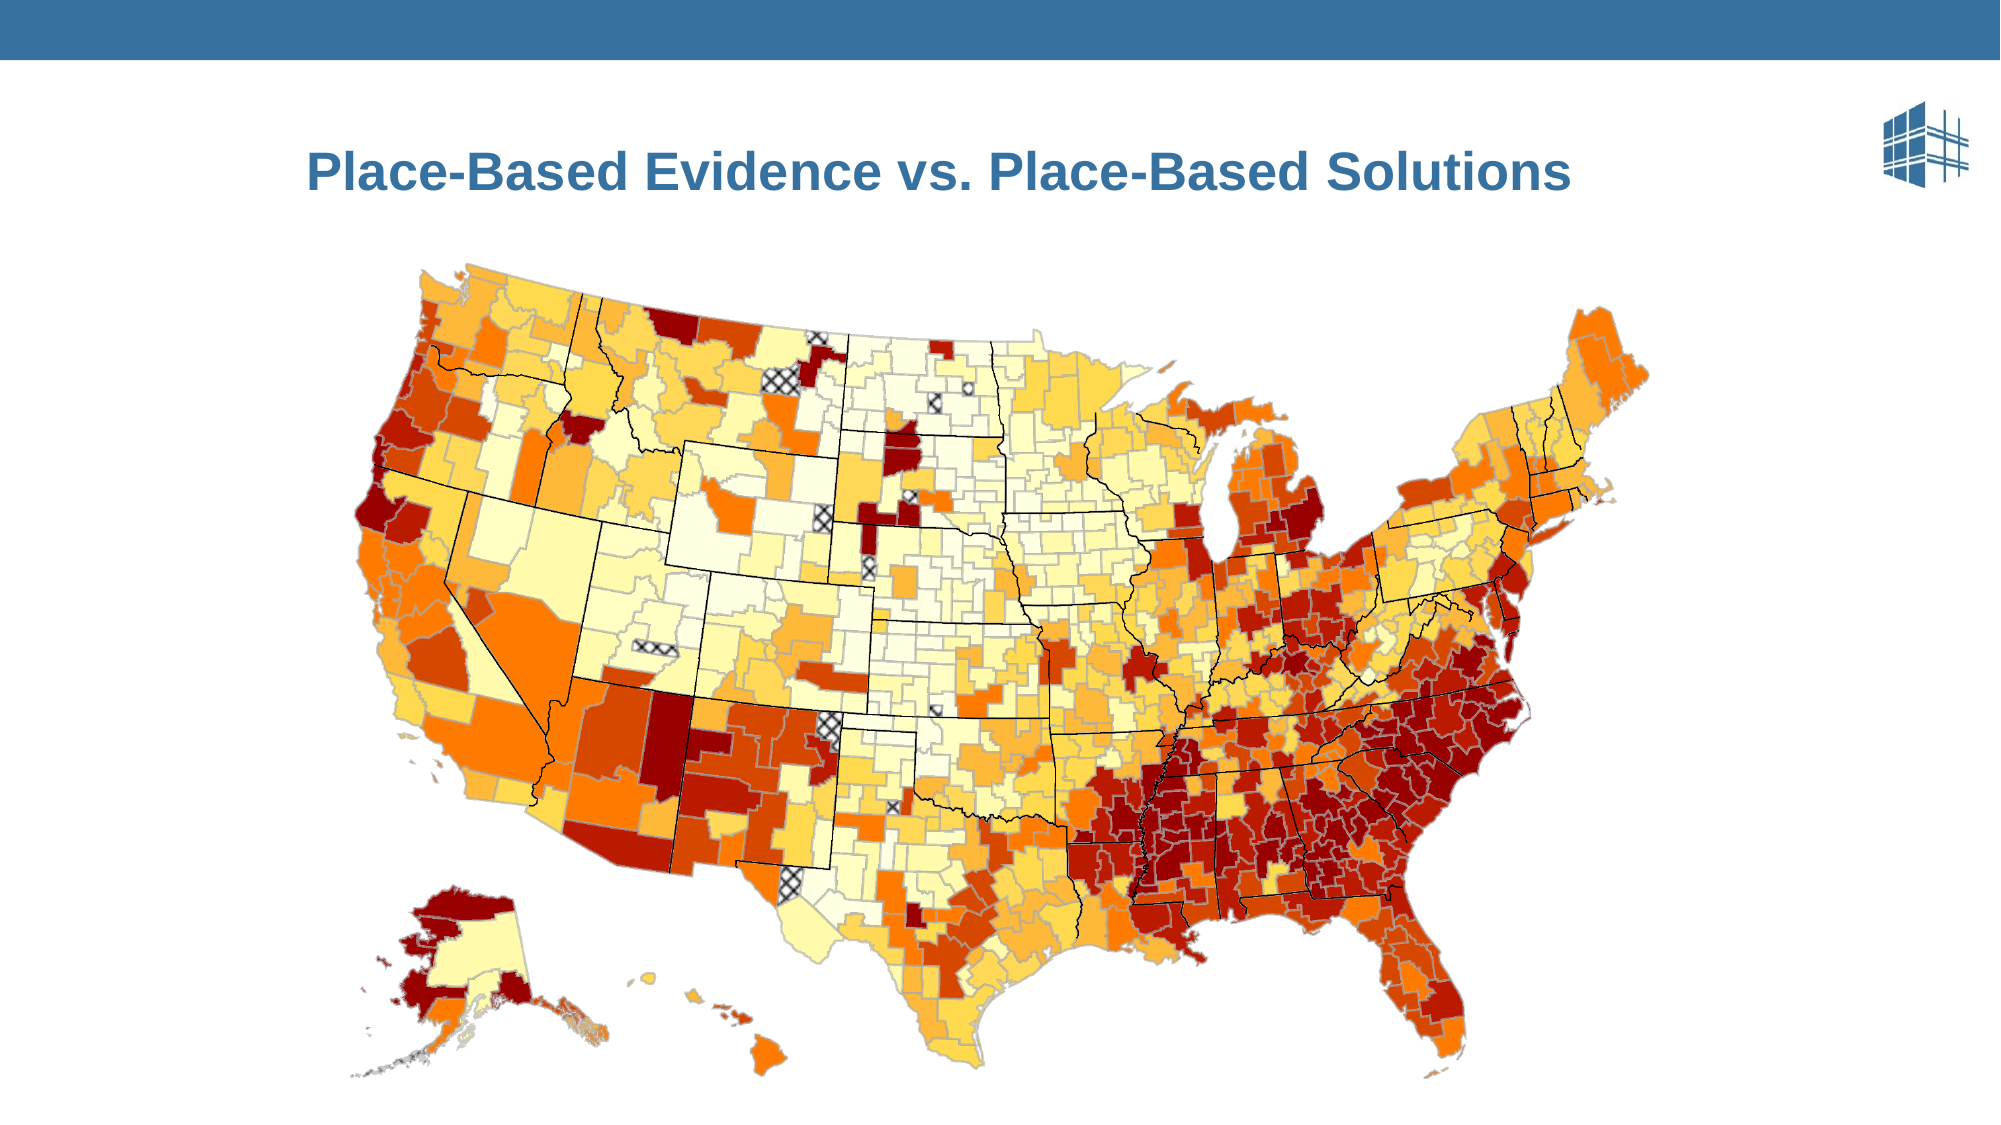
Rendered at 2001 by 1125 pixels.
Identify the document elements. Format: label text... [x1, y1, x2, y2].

picture [1883, 101, 1969, 188]
picture [349, 262, 1651, 1080]
title Place-Based Evidence vs. Place-Based Solutions [265, 75, 1616, 263]
